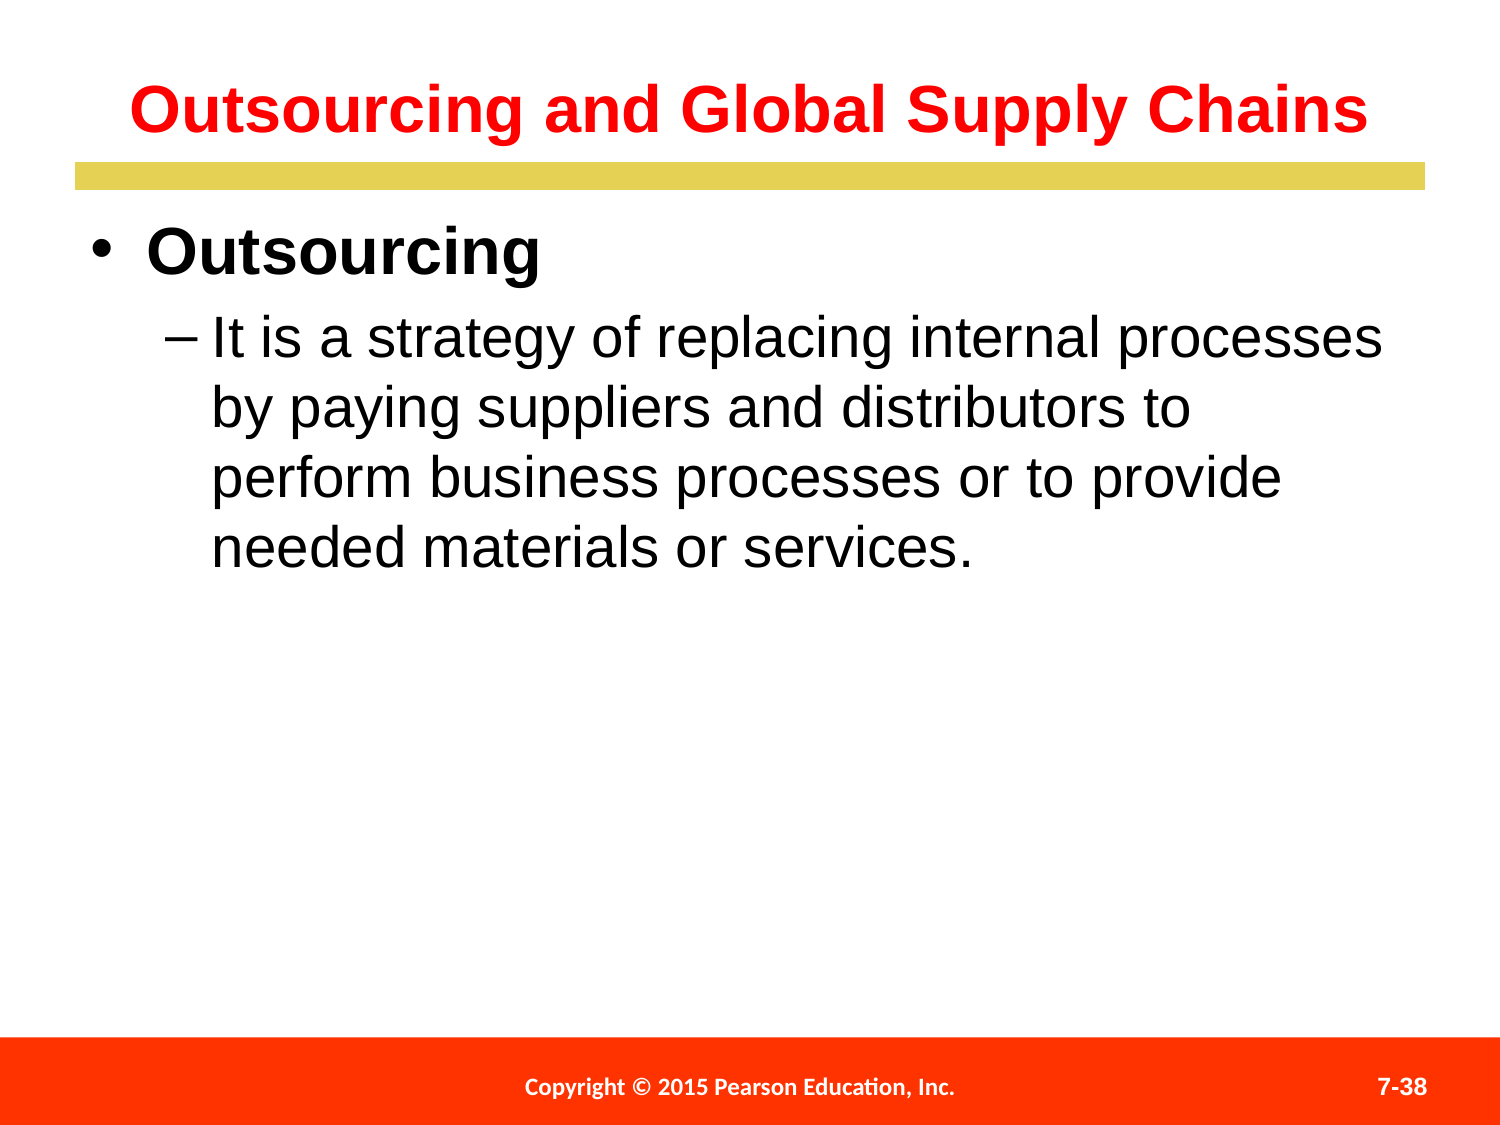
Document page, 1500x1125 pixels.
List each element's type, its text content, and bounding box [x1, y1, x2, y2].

title Outsourcing and Global Supply Chains [74, 12, 1426, 199]
list Outsourcing It is a strategy of replacing internal processes by paying suppliers and distributors to perform business processes or to provide needed materials or services. [74, 199, 1426, 1006]
